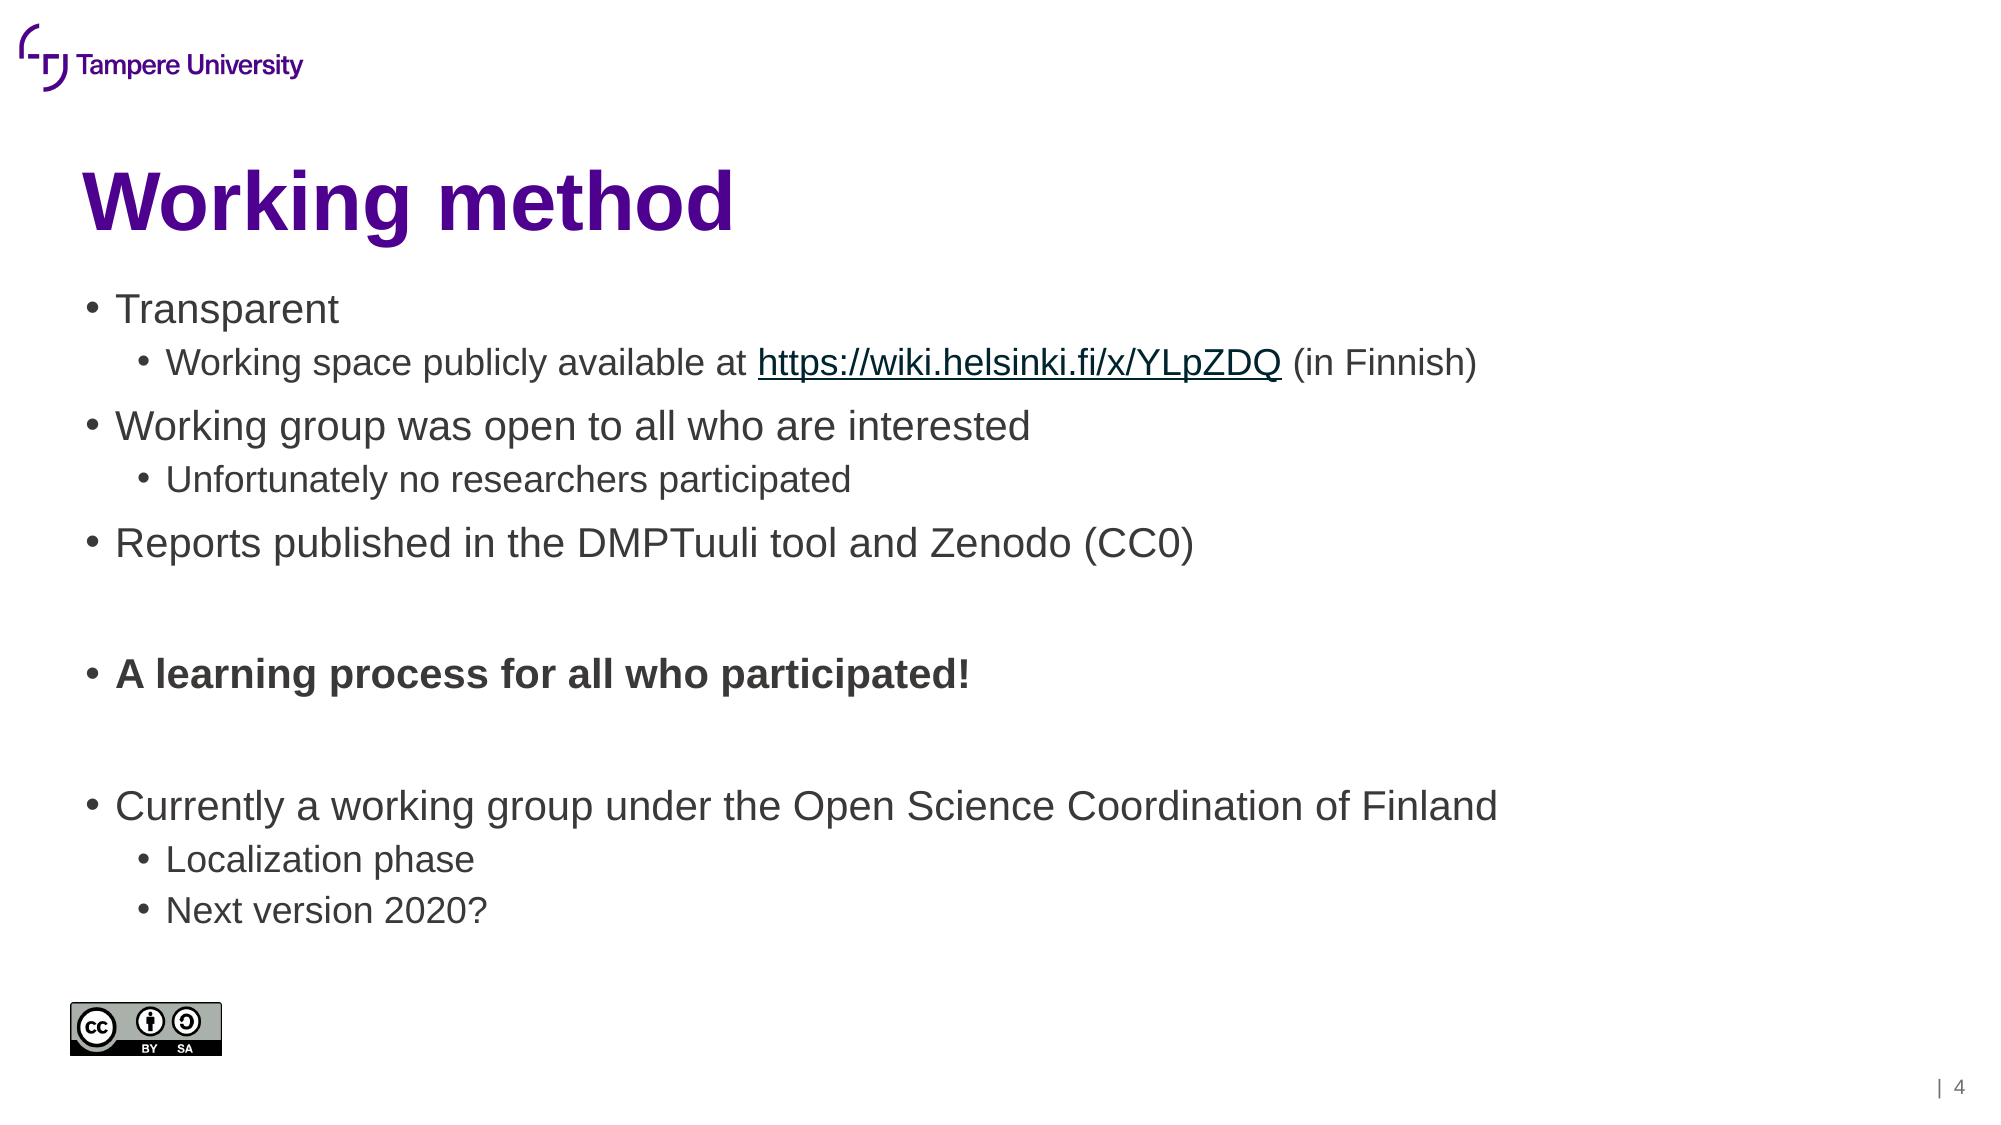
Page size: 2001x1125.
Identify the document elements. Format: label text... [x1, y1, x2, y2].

list Transparent Working space publicly available at https://wiki.helsinki.fi/x/YLpZDQ (in Finnish) Working group was open to all who are interested Unfortunately no researchers participated Reports published in the DMPTuuli tool and Zenodo (CC0) A learning process for all who participated! Currently a working group under the Open Science Coordination of Finland Localization phase Next version 2020? [70, 280, 1796, 994]
picture [4, 5, 321, 107]
title Working method [67, 149, 1793, 256]
picture [70, 1002, 222, 1056]
slide_number | 3 [1918, 1064, 1981, 1107]
